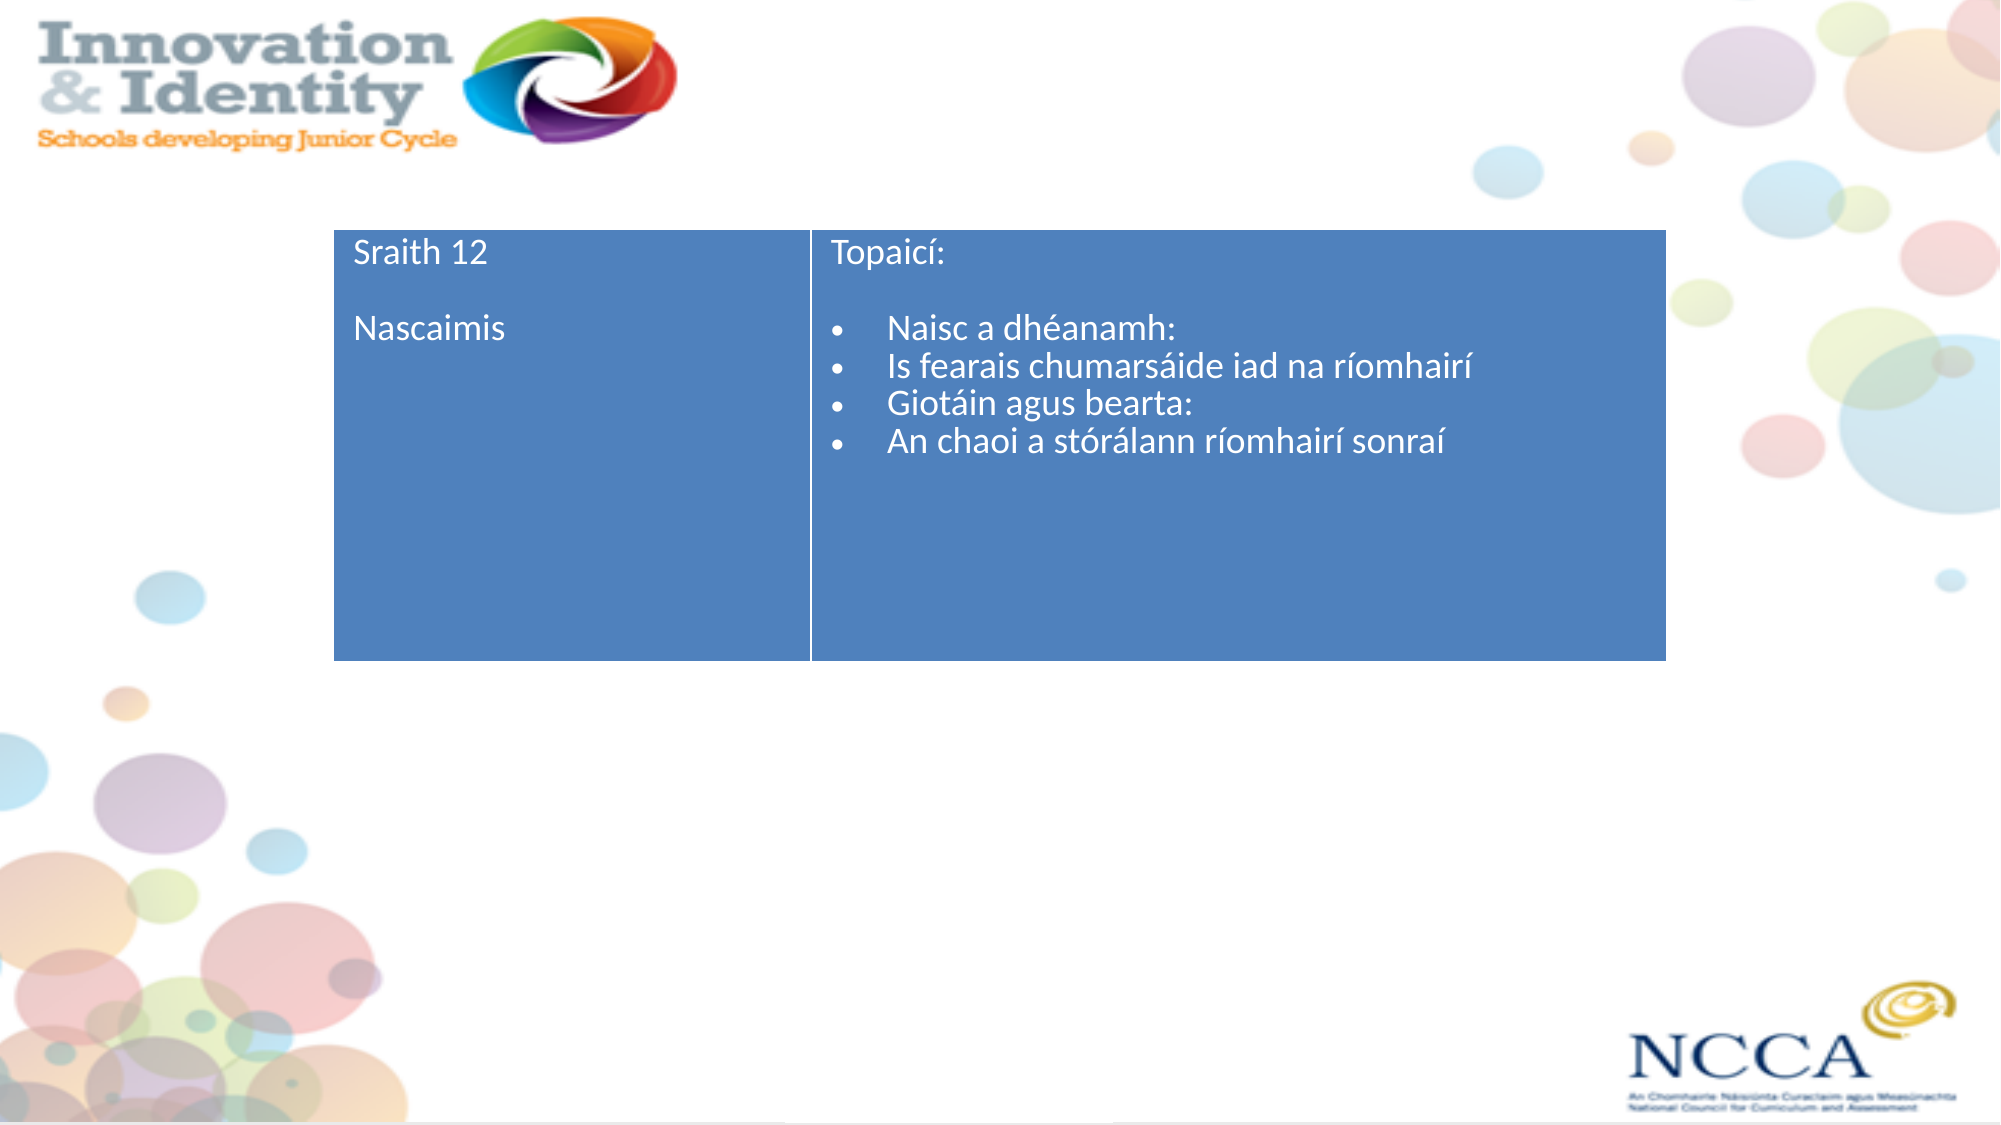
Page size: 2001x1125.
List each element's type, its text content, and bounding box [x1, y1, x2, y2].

table_header Sraith 12 Nascaimis [334, 230, 810, 661]
table_header Topaicí: Naisc a dhéanamh: Is fearais chumarsáide iad na ríomhairí Giotáin agus bearta: An chaoi a stórálann ríomhairí sonraí [812, 230, 1666, 661]
picture [0, 0, 2001, 1125]
